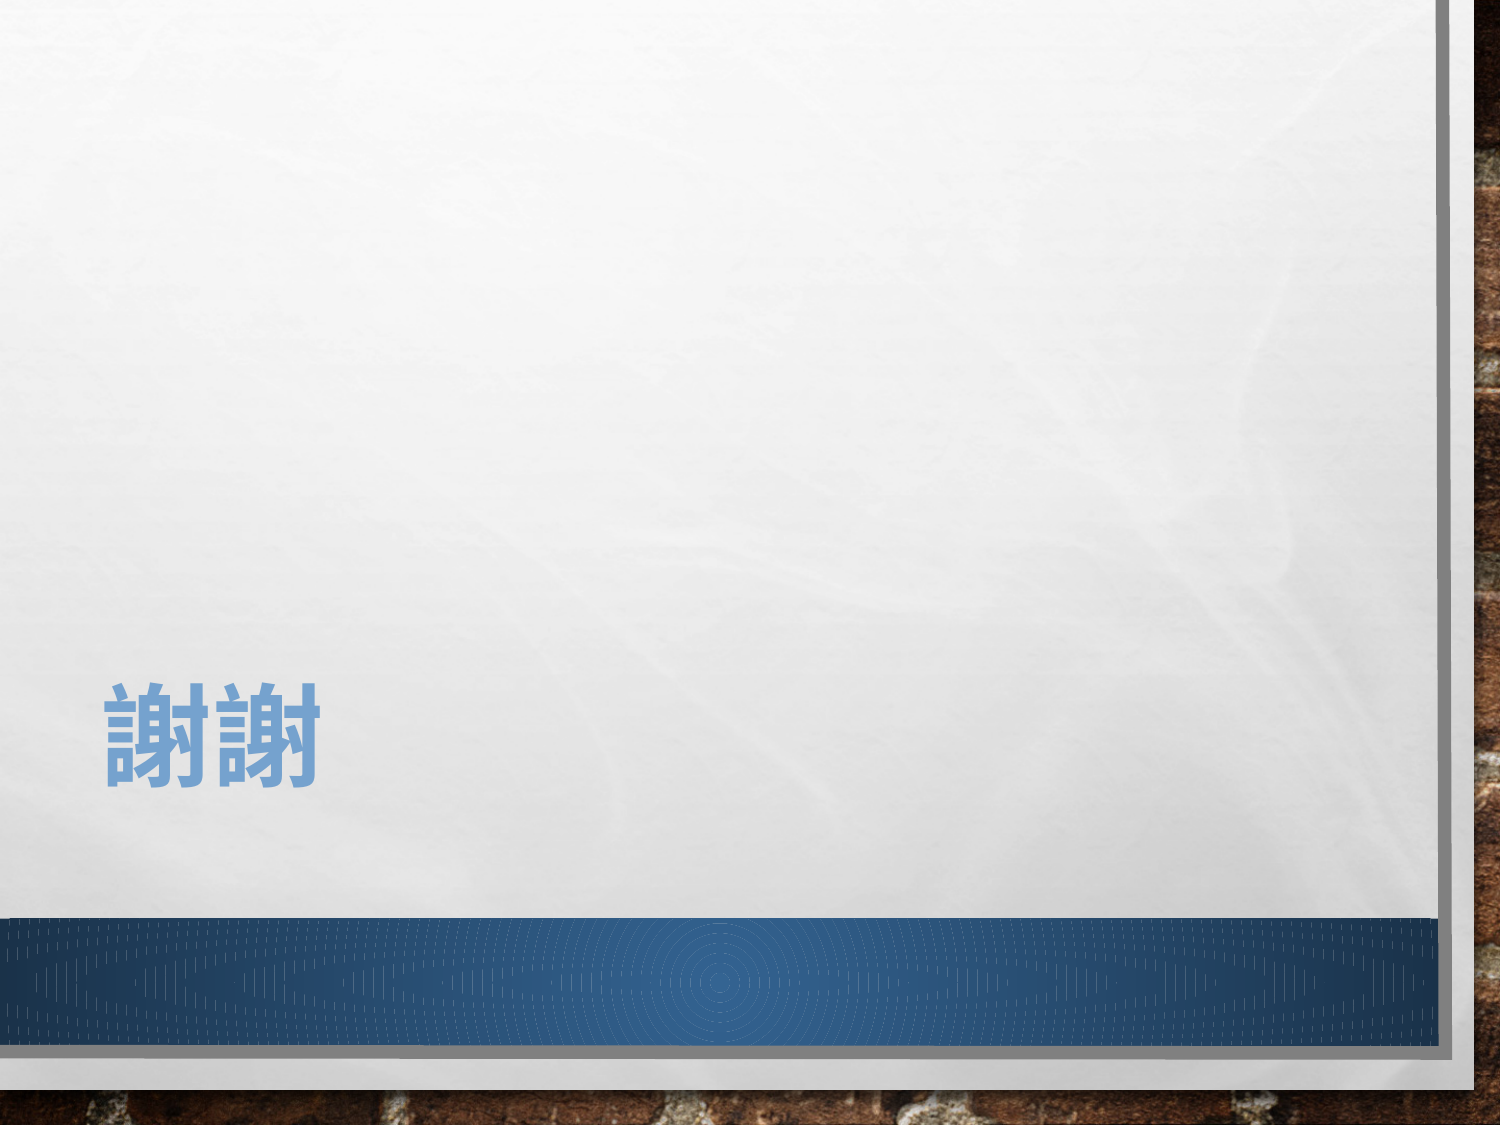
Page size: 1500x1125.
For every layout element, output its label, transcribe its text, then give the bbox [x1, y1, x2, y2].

title 謝謝 [84, 112, 1364, 811]
picture [0, 0, 1500, 1125]
